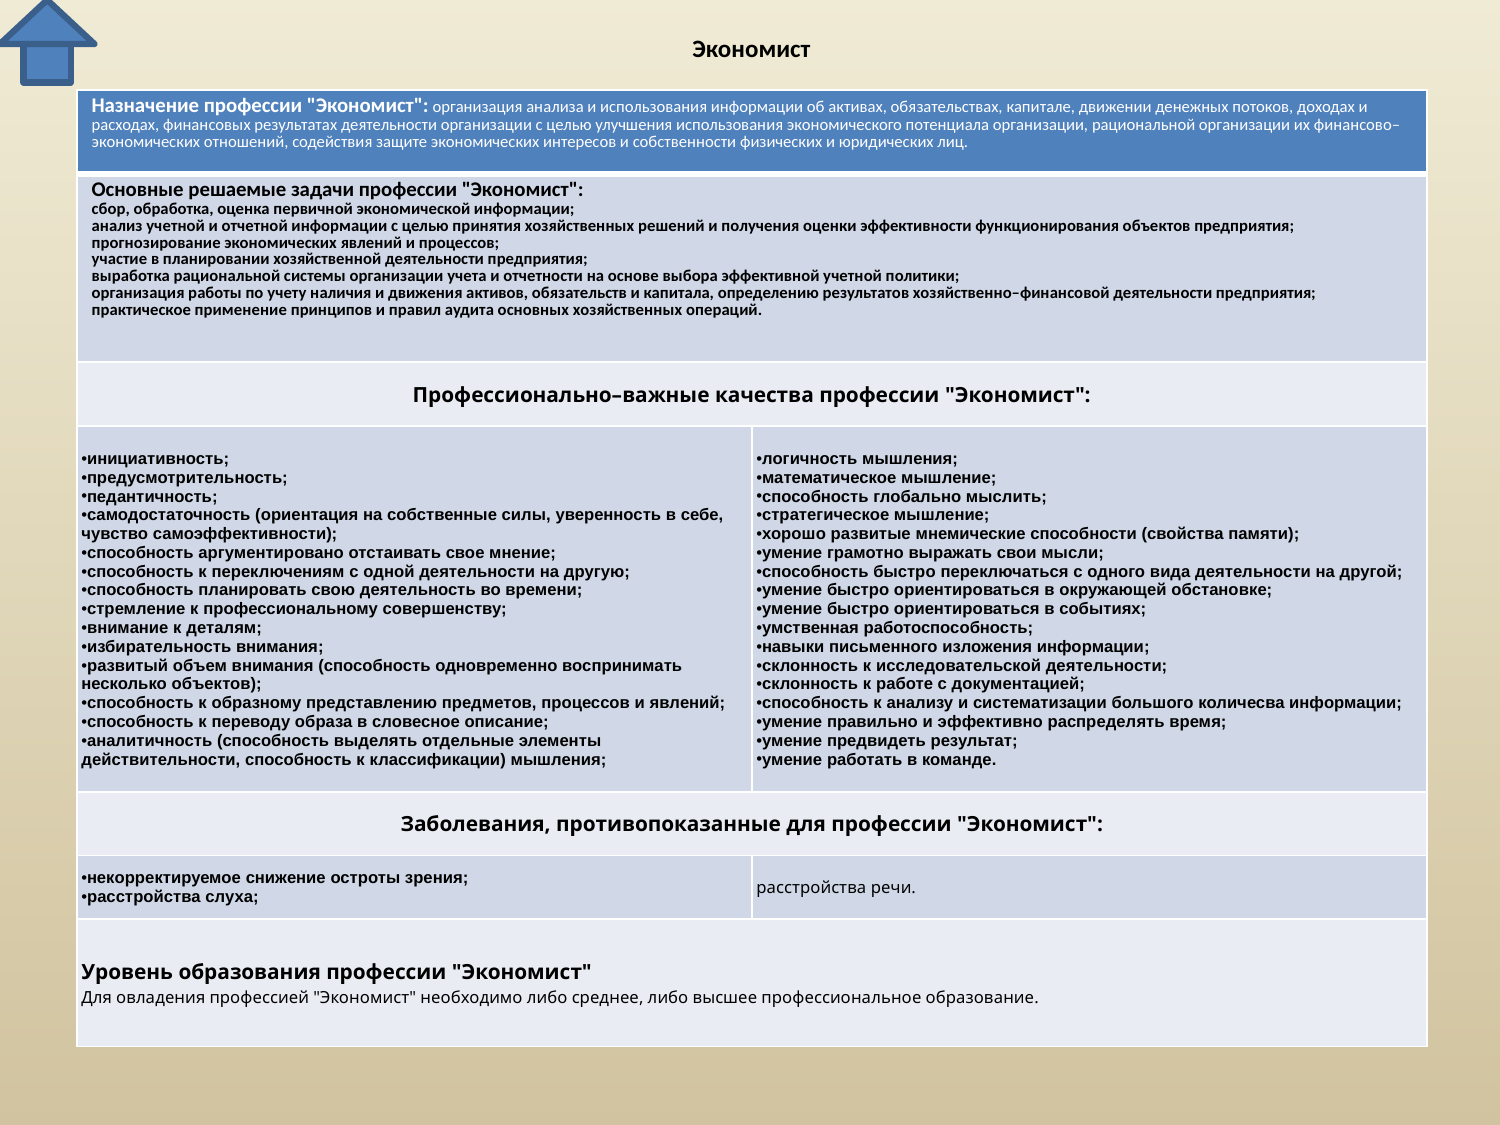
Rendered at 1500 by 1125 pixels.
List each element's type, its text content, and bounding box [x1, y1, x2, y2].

table_cell логичность мышления; математическое мышление; способность глобально мыслить; стратегическое мышление; хорошо развитые мнемические способности (свойства памяти); умение грамотно выражать свои мысли; способность быстро переключаться с одного вида деятельности на другой; умение быстро ориентироваться в окружающей обстановке; умение быстро ориентироваться в событиях; умственная работоспособность; навыки письменного изложения информации; склонность к исследовательской деятельности; склонность к работе с документацией; способность к анализу и систематизации большого количесва информации; умение правильно и эффективно распределять время; умение предвидеть результат; умение работать в команде. [753, 427, 1426, 791]
table_cell Заболевания, противопоказанные для профессии "Экономист": [78, 793, 1426, 855]
table_cell Основные решаемые задачи профессии "Экономист": сбор, обработка, оценка первичной экономической информации; анализ учетной и отчетной информации с целью принятия хозяйственных решений и получения оценки эффективности функционирования объектов предприятия; прогнозирование экономических явлений и процессов; участие в планировании хозяйственной деятельности предприятия; выработка рациональной системы организации учета и отчетности на основе выбора эффективной учетной политики; организация работы по учету наличия и движения активов, обязательств и капитала, определению результатов хозяйственно–финансовой деятельности предприятия; практическое применение принципов и правил аудита основных хозяйственных операций. [78, 177, 1426, 361]
table_cell Профессионально–важные качества профессии "Экономист": [78, 363, 1426, 425]
table_cell расстройства речи. [753, 856, 1426, 918]
title Экономист [96, 0, 1427, 89]
table_header Назначение профессии "Экономист": организация анализа и использования информации об активах, обязательствах, капитале, движении денежных потоков, доходах и расходах, финансовых результатах деятельности организации с целью улучшения использования экономического потенциала организации, рациональной организации их финансово–экономических отношений, содействия защите экономических интересов и собственности физических и юридических лиц. [78, 91, 1426, 171]
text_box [1, 1, 93, 81]
table_cell инициативность; предусмотрительность; педантичность; самодостаточность (ориентация на собственные силы, уверенность в себе, чувство самоэффективности); способность аргументировано отстаивать свое мнение; способность к переключениям с одной деятельности на другую; способность планировать свою деятельность во времени; стремление к профессиональному совершенству; внимание к деталям; избирательность внимания; развитый объем внимания (способность одновременно воспринимать несколько объектов); способность к образному представлению предметов, процессов и явлений; способность к переводу образа в словесное описание; аналитичность (способность выделять отдельные элементы действительности, способность к классификации) мышления; [78, 427, 751, 791]
table_cell Уровень образования профессии "Экономист" Для овладения профессией "Экономист" необходимо либо среднее, либо высшее профессиональное образование. [78, 920, 1426, 1046]
table_cell некорректируемое снижение остроты зрения; расстройства слуха; [78, 856, 751, 918]
